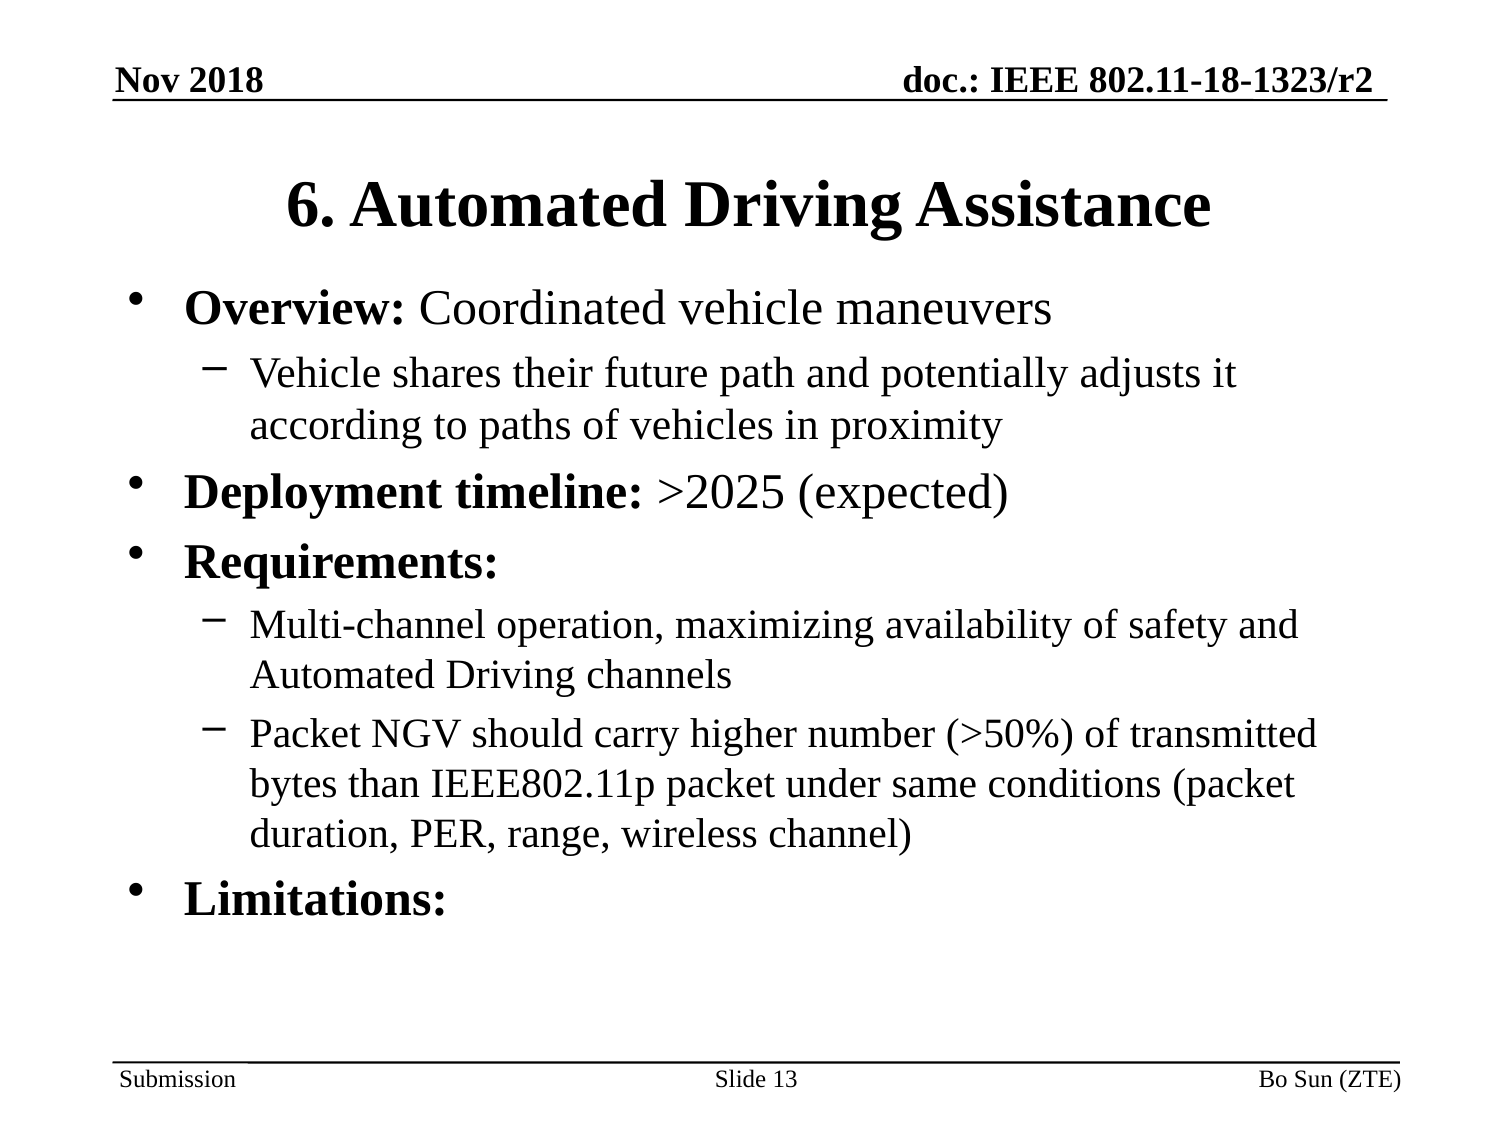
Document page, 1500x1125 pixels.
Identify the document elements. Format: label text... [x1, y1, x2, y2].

title 6. Automated Driving Assistance [112, 112, 1388, 267]
slide_number Slide 13 [712, 1062, 800, 1093]
list Overview: Coordinated vehicle maneuvers Vehicle shares their future path and potentially adjusts it according to paths of vehicles in proximity Deployment timeline: >2025 (expected) Requirements: Multi-channel operation, maximizing availability of safety and Automated Driving channels Packet NGV should carry higher number (>50%) of transmitted bytes than IEEE802.11p packet under same conditions (packet duration, PER, range, wireless channel) Limitations: [112, 267, 1412, 1059]
footer Bo Sun (ZTE) [1256, 1062, 1402, 1093]
